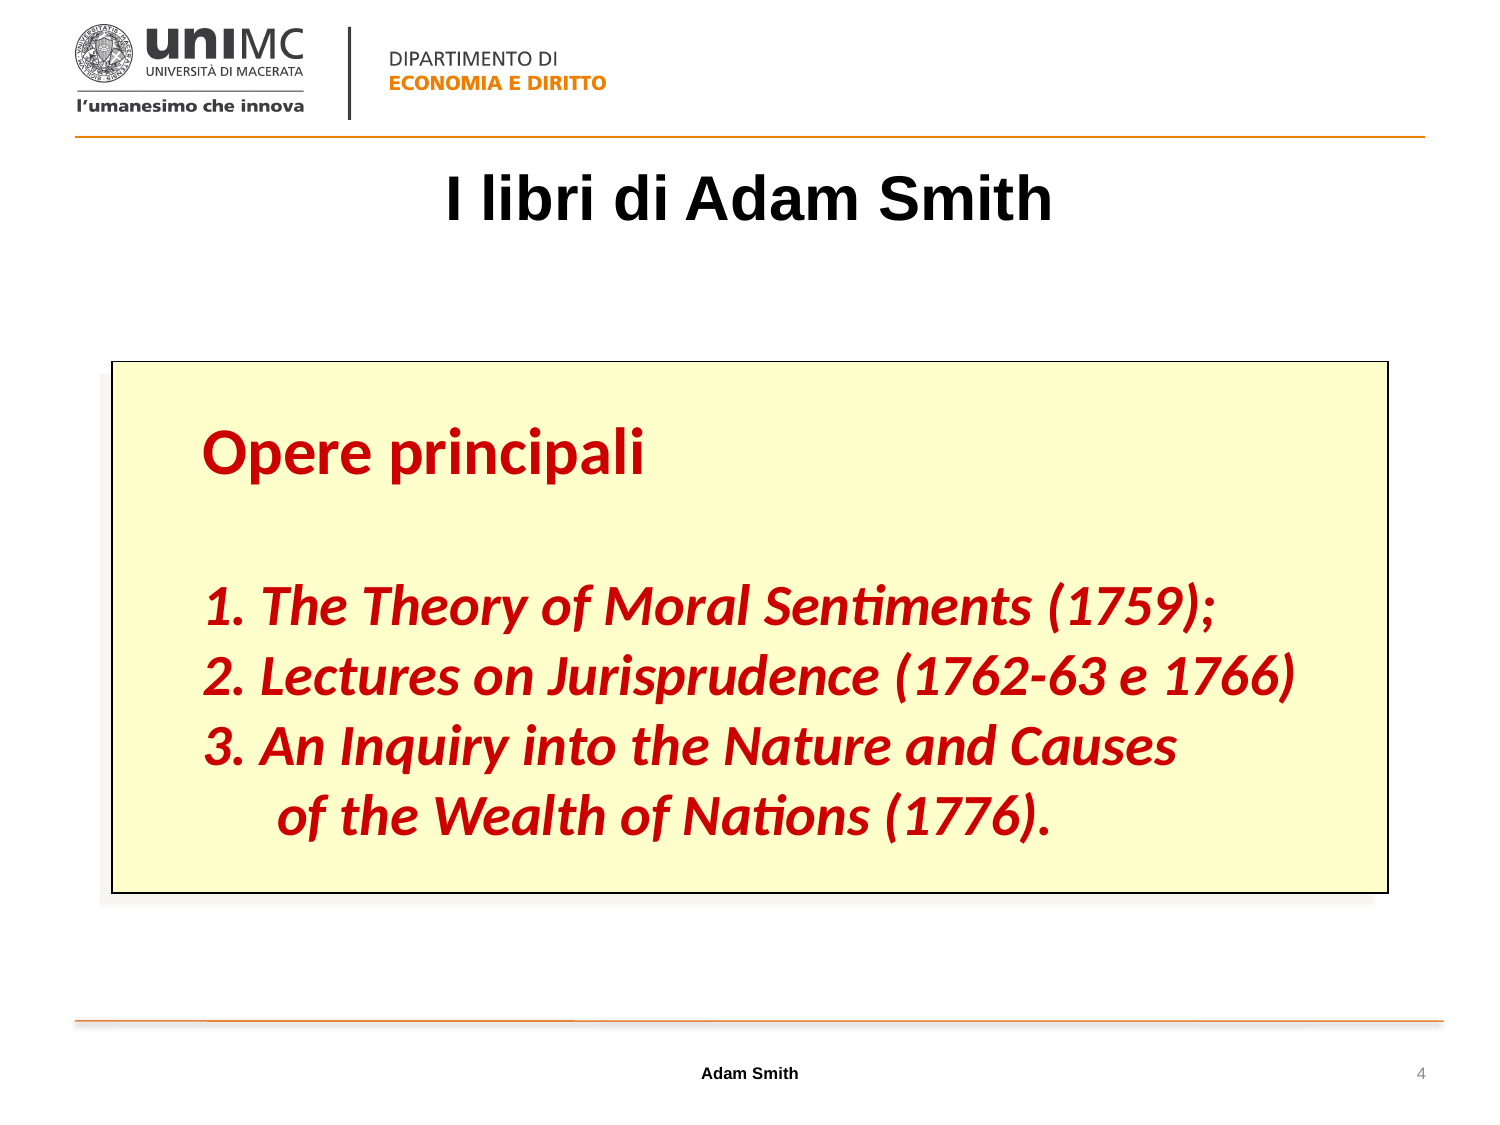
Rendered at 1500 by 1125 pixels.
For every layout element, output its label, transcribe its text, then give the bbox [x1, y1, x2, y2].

title I libri di Adam Smith [75, 149, 1425, 241]
footer Adam Smith [512, 1042, 988, 1103]
text_box Opere principali 1. The Theory of Moral Sentiments (1759); 2. Lectures on Jurisprudence (1762-63 e 1766) 3. An Inquiry into the Nature and Causes of the Wealth of Nations (1776). [112, 361, 1388, 894]
picture [75, 24, 1425, 138]
slide_number 4 [1091, 1042, 1442, 1103]
